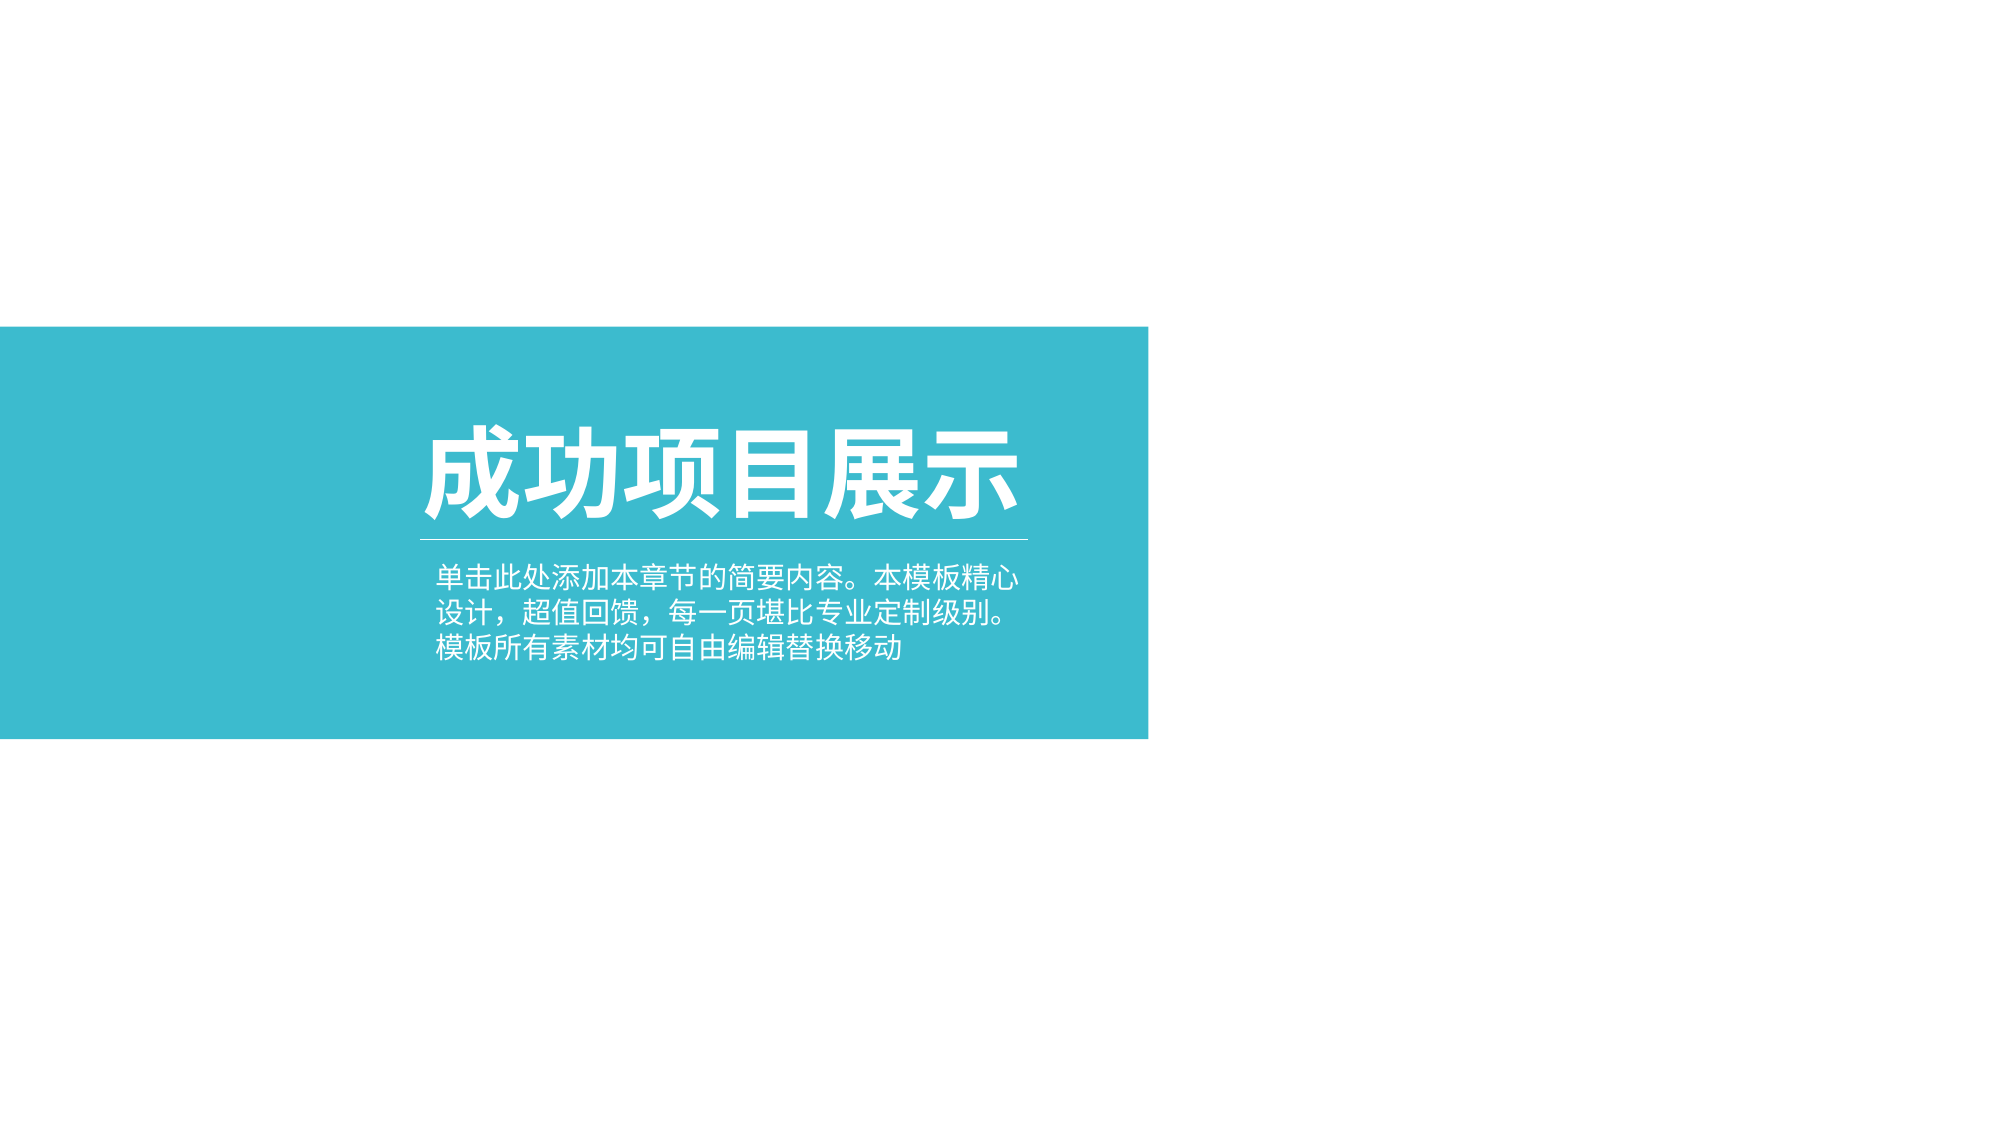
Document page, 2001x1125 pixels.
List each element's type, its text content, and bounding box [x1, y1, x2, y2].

text_box 单击此处添加本章节的简要内容。本模板精心设计，超值回馈，每一页堪比专业定制级别。模板所有素材均可自由编辑替换移动 [420, 552, 1047, 672]
text_box [0, 326, 1149, 740]
text_box 成功项目展示 [407, 402, 1047, 538]
